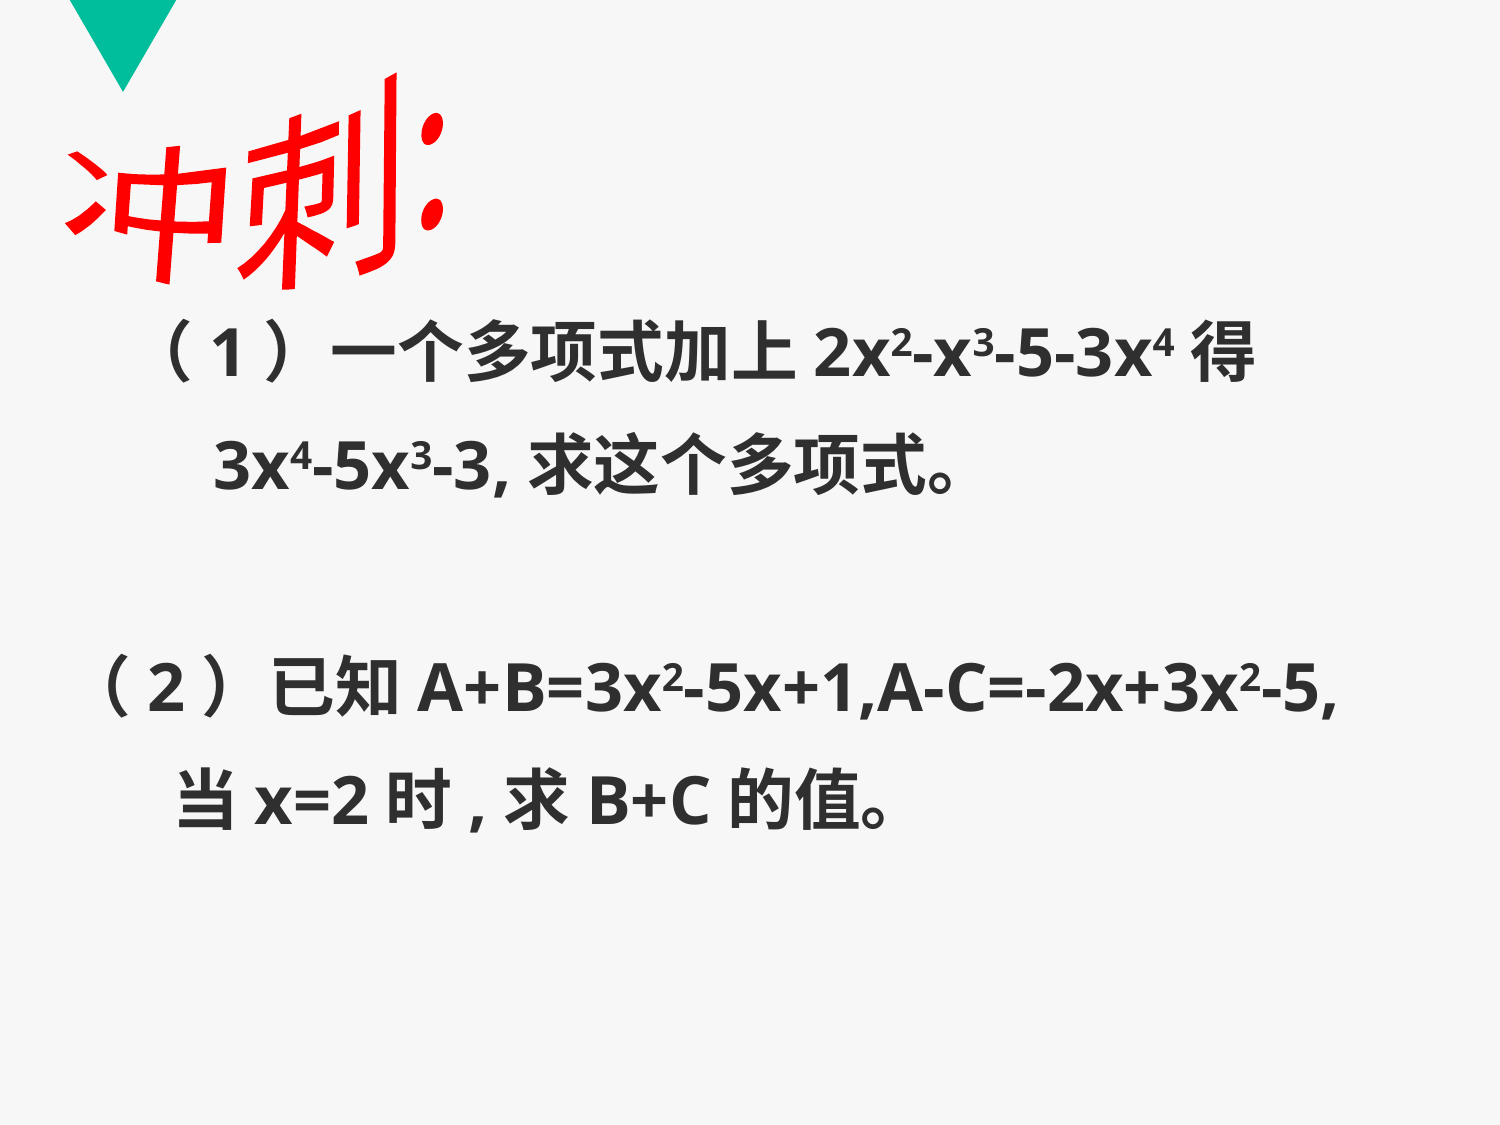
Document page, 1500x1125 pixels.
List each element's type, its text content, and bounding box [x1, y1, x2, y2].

text_box （2）已知A+B=3x2-5x+1,A-C=-2x+3x2-5, 当x=2时,求B+C的值。 [49, 637, 1393, 846]
text_box （1）一个多项式加上2x2-x3-5-3x4得 3x4-5x3-3,求这个多项式。 [112, 302, 1400, 511]
